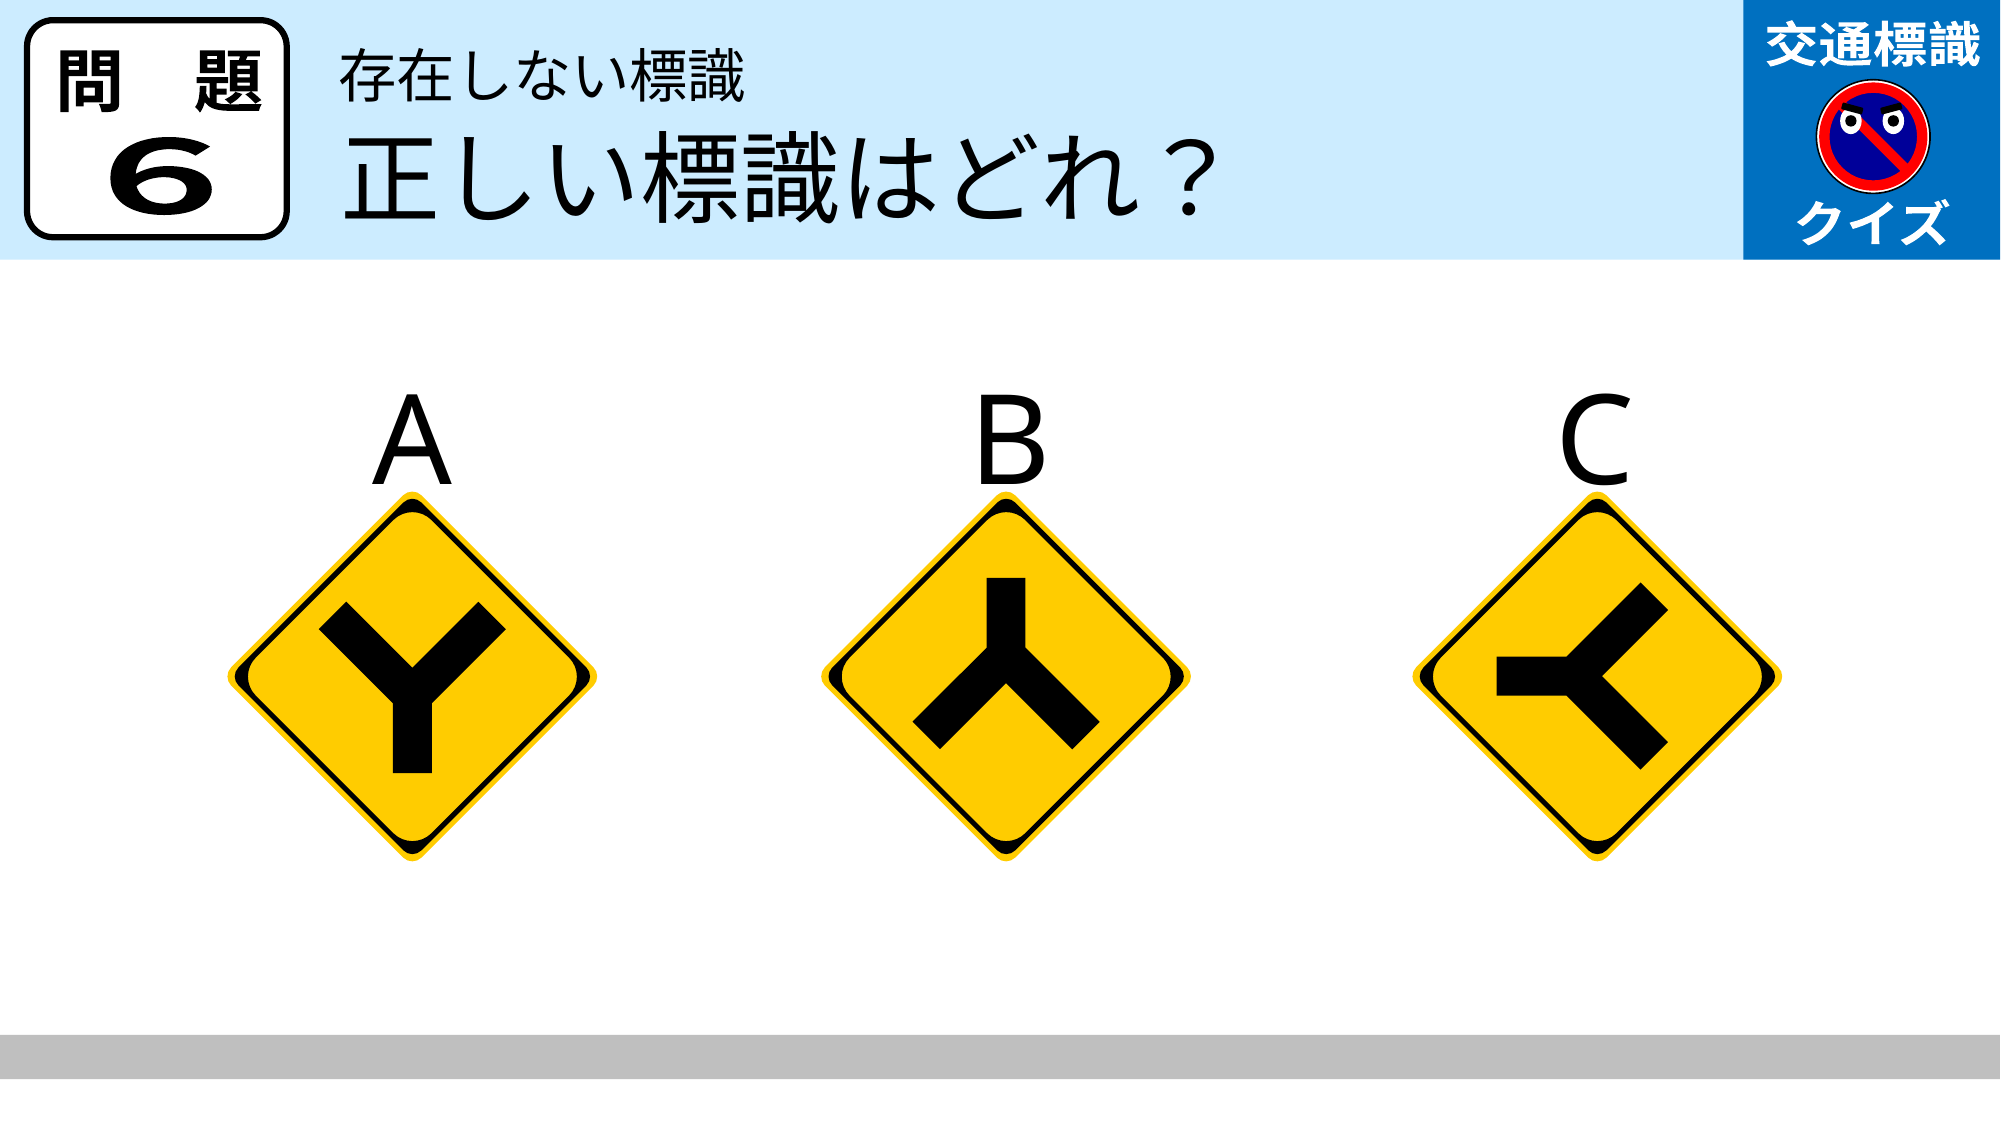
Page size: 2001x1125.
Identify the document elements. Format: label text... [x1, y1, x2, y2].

text_box 正しい標識はどれ？ [325, 107, 1256, 243]
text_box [1412, 491, 1783, 862]
text_box 存在しない標識 [323, 32, 762, 117]
text_box A [358, 352, 468, 489]
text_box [820, 491, 1192, 862]
text_box [0, 1034, 2000, 1080]
text_box B [954, 352, 1066, 489]
text_box C [1540, 352, 1650, 489]
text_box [227, 491, 598, 862]
